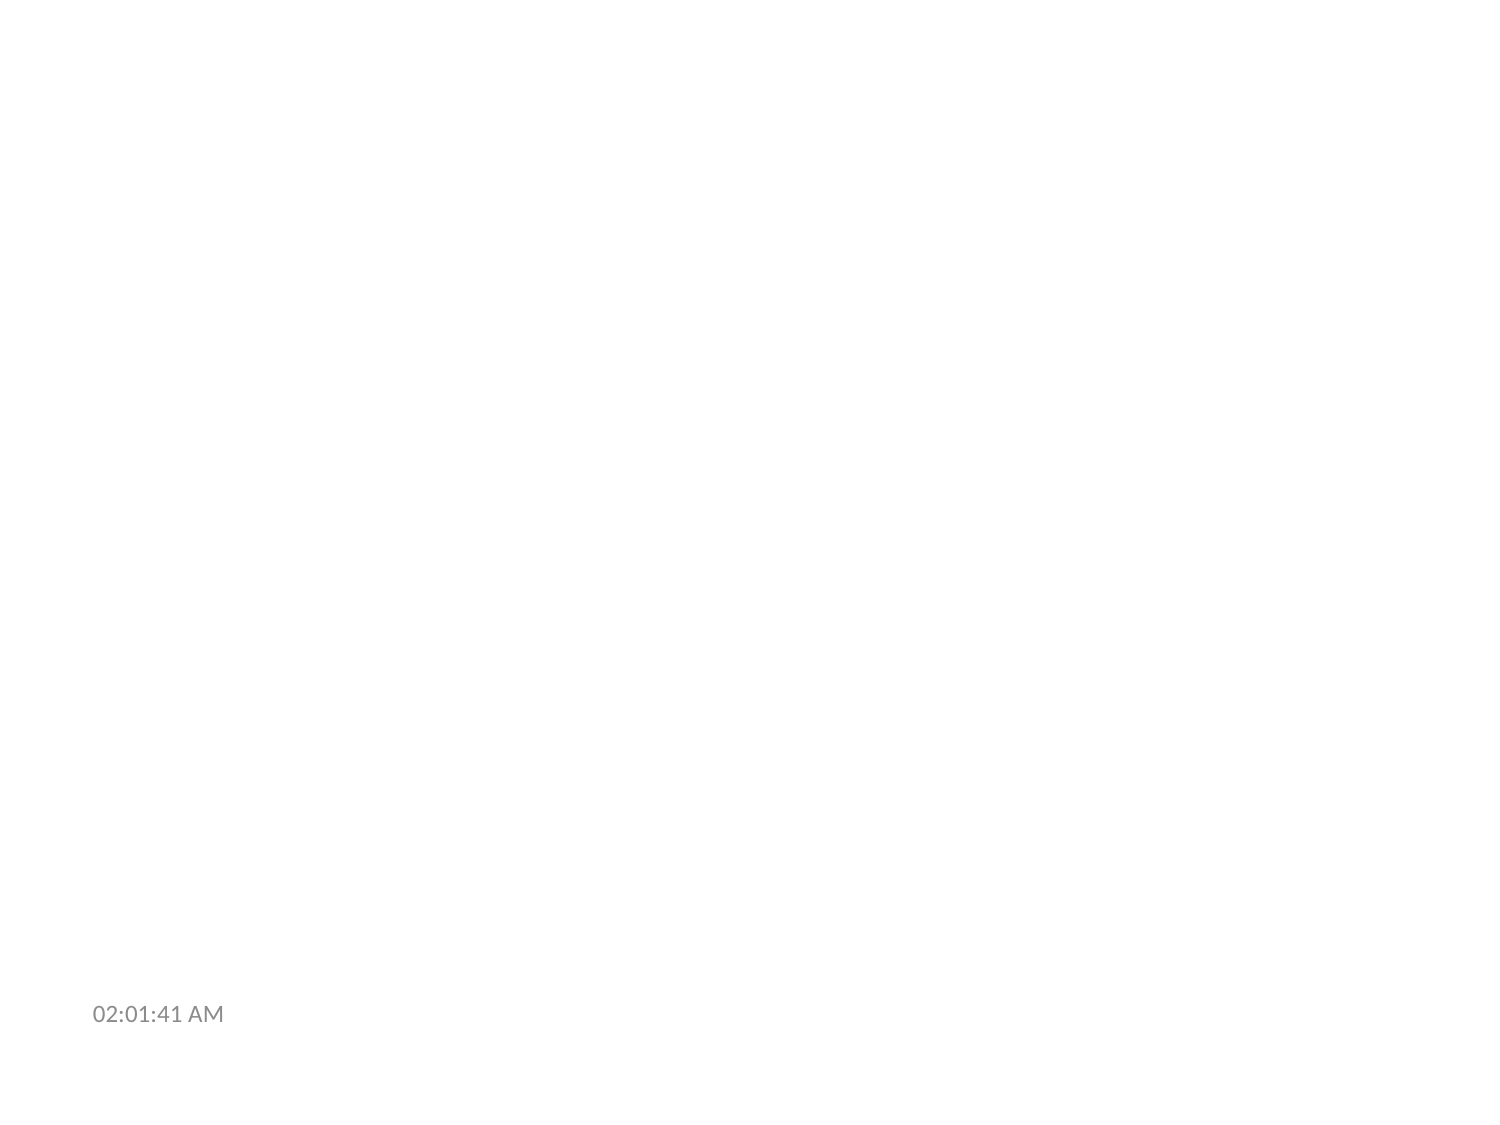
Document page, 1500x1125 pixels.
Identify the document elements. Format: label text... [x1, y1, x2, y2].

text_box 3:35:09 PM [77, 982, 428, 1043]
